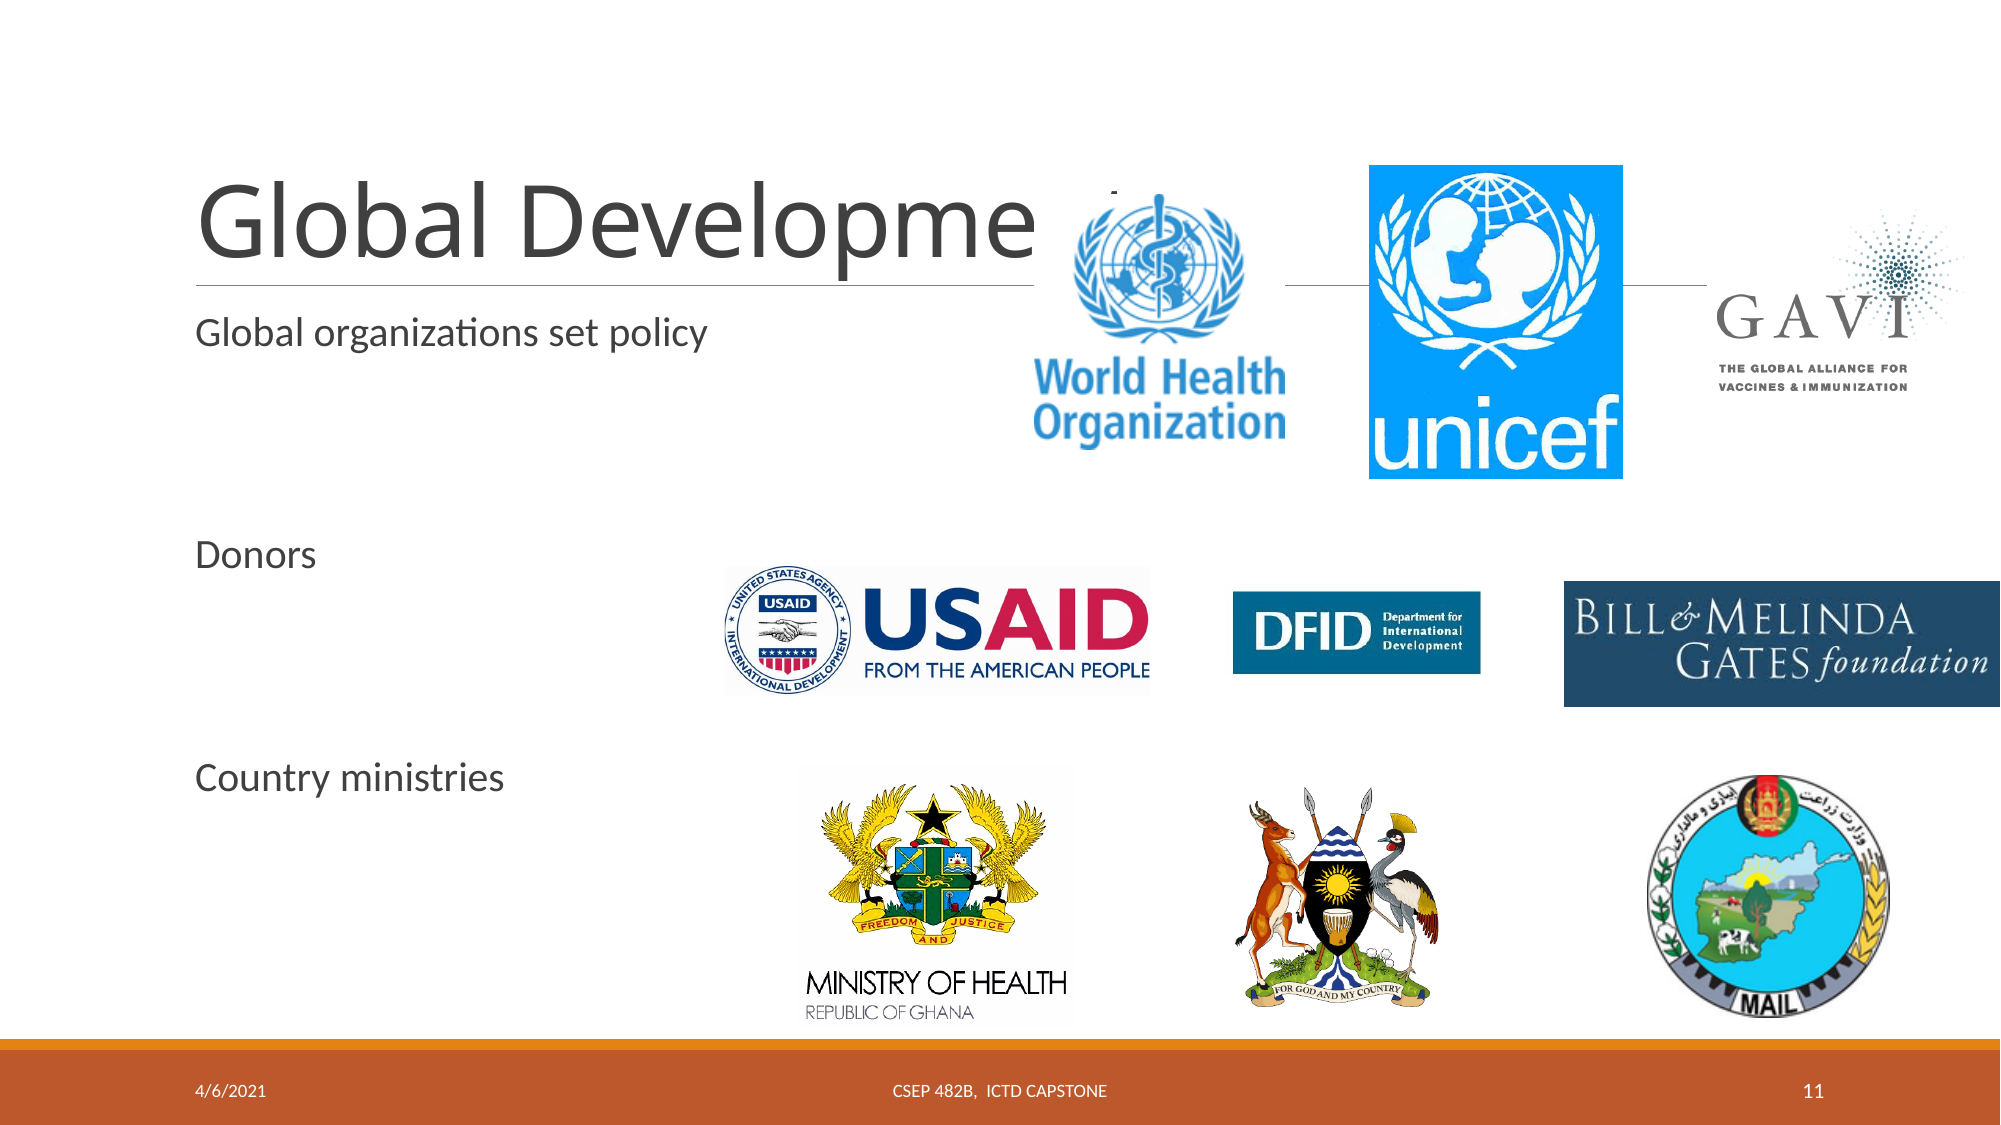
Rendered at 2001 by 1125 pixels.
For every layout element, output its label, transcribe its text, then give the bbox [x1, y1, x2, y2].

picture [1646, 775, 1891, 1019]
picture [1369, 165, 1623, 479]
picture [1234, 786, 1441, 1008]
picture [1224, 533, 1490, 732]
picture [1034, 194, 1286, 450]
list Global organizations set policy Donors Country ministries [180, 302, 1830, 963]
slide_number 11 [1624, 1059, 1840, 1120]
picture [1564, 581, 2000, 708]
title Global Development [180, 47, 1830, 285]
picture [1706, 198, 1976, 401]
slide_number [180, 1059, 586, 1120]
footer CSEP 482B, ICTD Capstone [604, 1059, 1396, 1120]
picture [797, 765, 1076, 1029]
picture [723, 565, 1150, 700]
